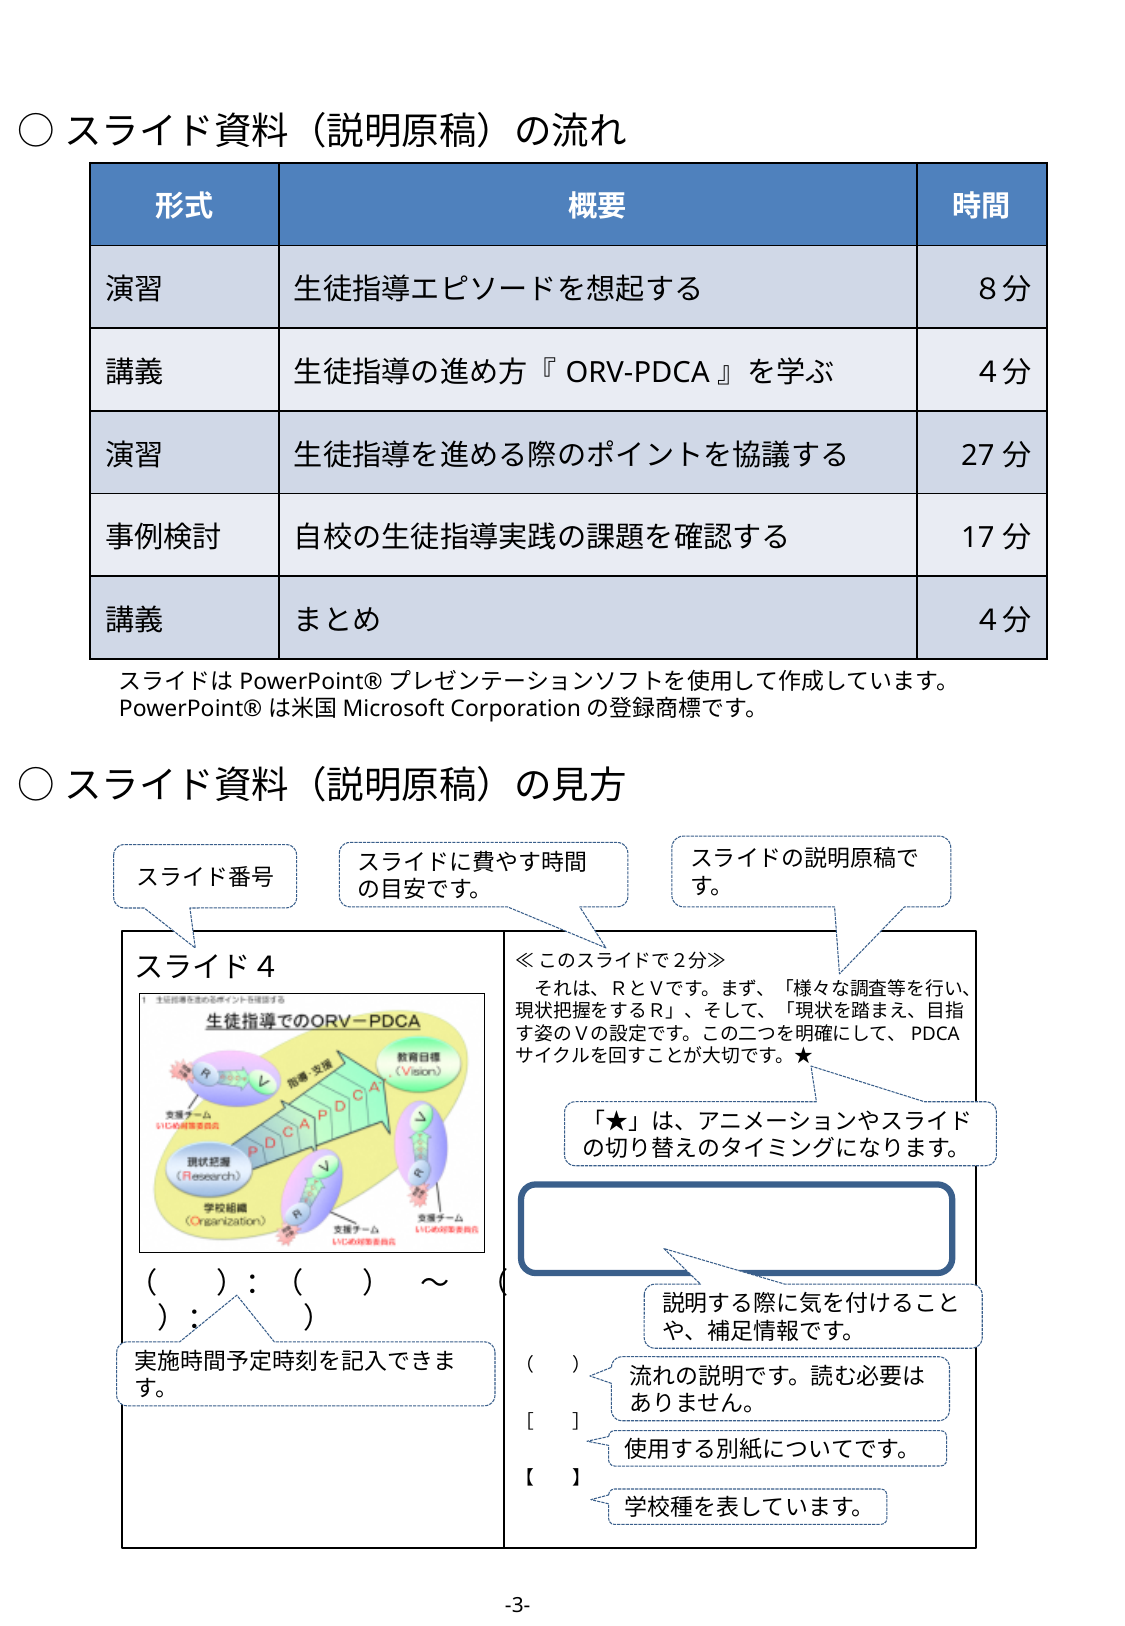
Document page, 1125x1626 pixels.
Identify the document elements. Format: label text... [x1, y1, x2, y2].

table_header 時間 [918, 164, 1046, 245]
table_cell 27分 [918, 412, 1046, 493]
table_cell ４分 [918, 329, 1046, 410]
table_cell まとめ [280, 577, 916, 658]
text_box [113, 835, 997, 1549]
table_cell 生徒指導エピソードを想起する [280, 246, 916, 327]
text_box スライドはPowerPoint®プレゼンテーションソフトを使用して作成しています。 PowerPoint®は米国Microsoft Corporationの登録商標です。 [104, 658, 975, 729]
text_box -3- [490, 1584, 635, 1625]
table_cell 事例検討 [91, 494, 278, 575]
table_cell 演習 [91, 412, 278, 493]
table_header 形式 [91, 164, 278, 245]
table_cell 生徒指導を進める際のポイントを協議する [280, 412, 916, 493]
table_cell 17分 [918, 494, 1046, 575]
table_cell ８分 [918, 246, 1046, 327]
table_cell 講義 [91, 577, 278, 658]
table_cell 自校の生徒指導実践の課題を確認する [280, 494, 916, 575]
text_box ○スライド資料（説明原稿）の流れ [3, 99, 642, 160]
table_header 概要 [280, 164, 916, 245]
table_cell 演習 [91, 246, 278, 327]
text_box ○スライド資料（説明原稿）の見方 [3, 753, 642, 814]
table_cell ４分 [918, 577, 1046, 658]
table_cell 講義 [91, 329, 278, 410]
table_cell 生徒指導の進め方『ORV-PDCA』を学ぶ [280, 329, 916, 410]
